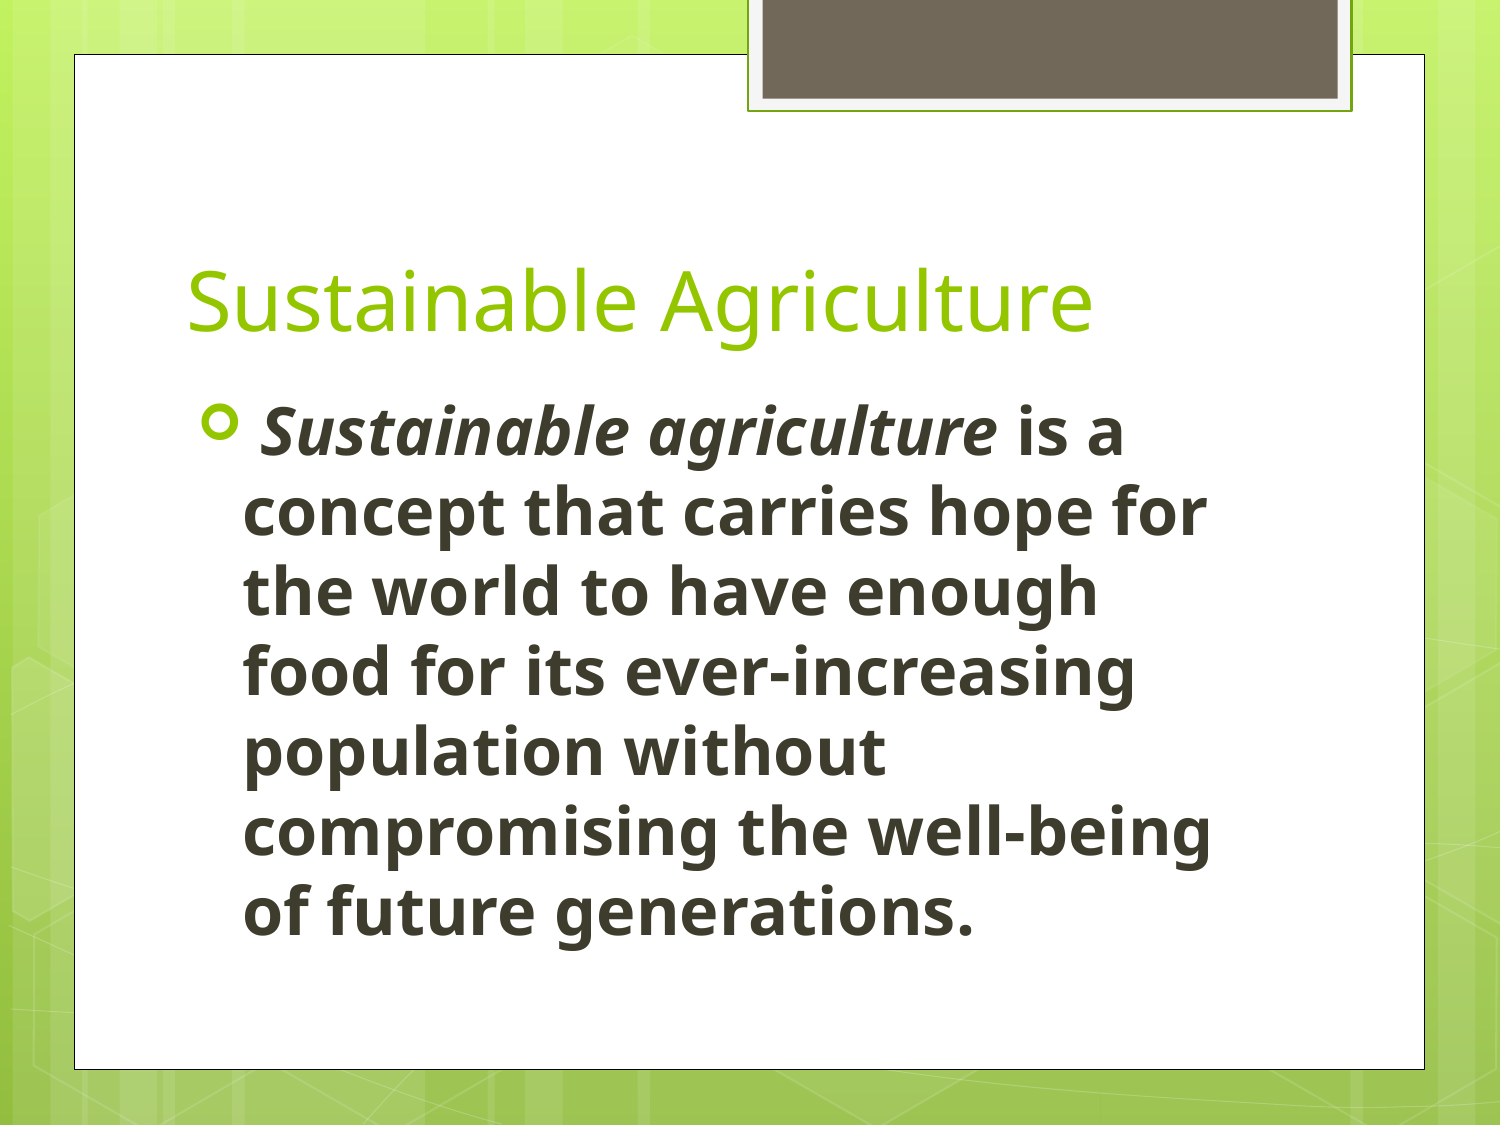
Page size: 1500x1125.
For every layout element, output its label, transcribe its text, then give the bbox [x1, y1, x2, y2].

list Sustainable agriculture is a concept that carries hope for the world to have enough food for its ever-increasing population without compromising the well-being of future generations. [171, 381, 1283, 957]
title Sustainable Agriculture [171, 168, 1324, 357]
